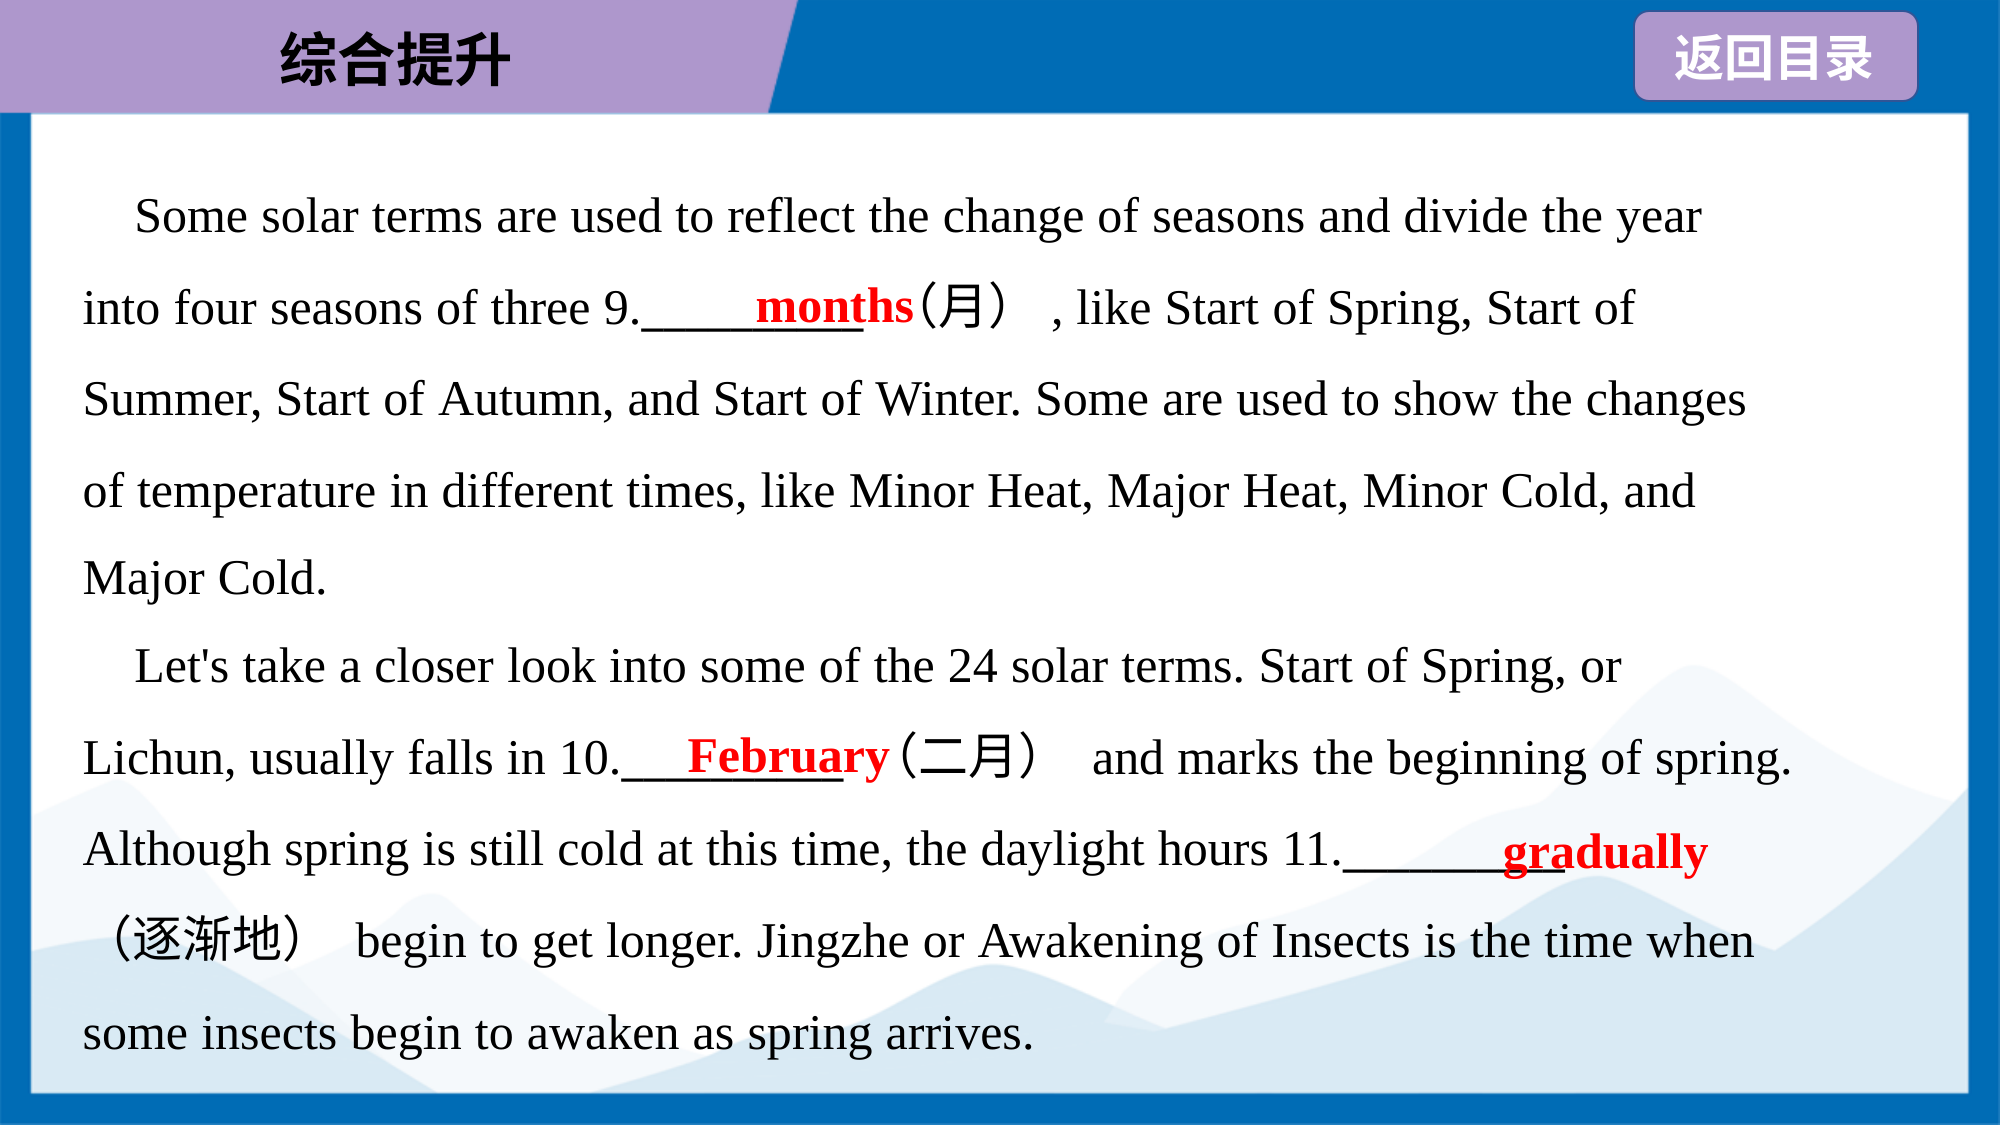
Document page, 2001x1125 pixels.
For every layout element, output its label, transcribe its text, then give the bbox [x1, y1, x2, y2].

text_box gradually [1485, 790, 1727, 870]
text_box Some solar terms are used to reflect the change of seasons and divide the year into four seasons of three 9.__________ （月）, like Start of Spring, Start of Summer, Start of Autumn, and Start of Winter. Some are used to show the changes of temperature in different times, like Minor Heat, Major Heat, Minor Cold, and Major Cold. [82, 150, 1917, 596]
text_box Let's take a closer look into some of the 24 solar terms. Start of Spring, or Lichun, usually falls in 10.__________ （二月） and marks the beginning of spring. Although spring is still cold at this time, the daylight hours 11.__________ （逐渐地） begin to get longer. Jingzhe or Awakening of Insects is the time when some insects begin to awaken as spring arrives. [82, 600, 1917, 1060]
text_box February [669, 694, 909, 774]
picture [0, 0, 2000, 1125]
text_box months [737, 244, 933, 324]
